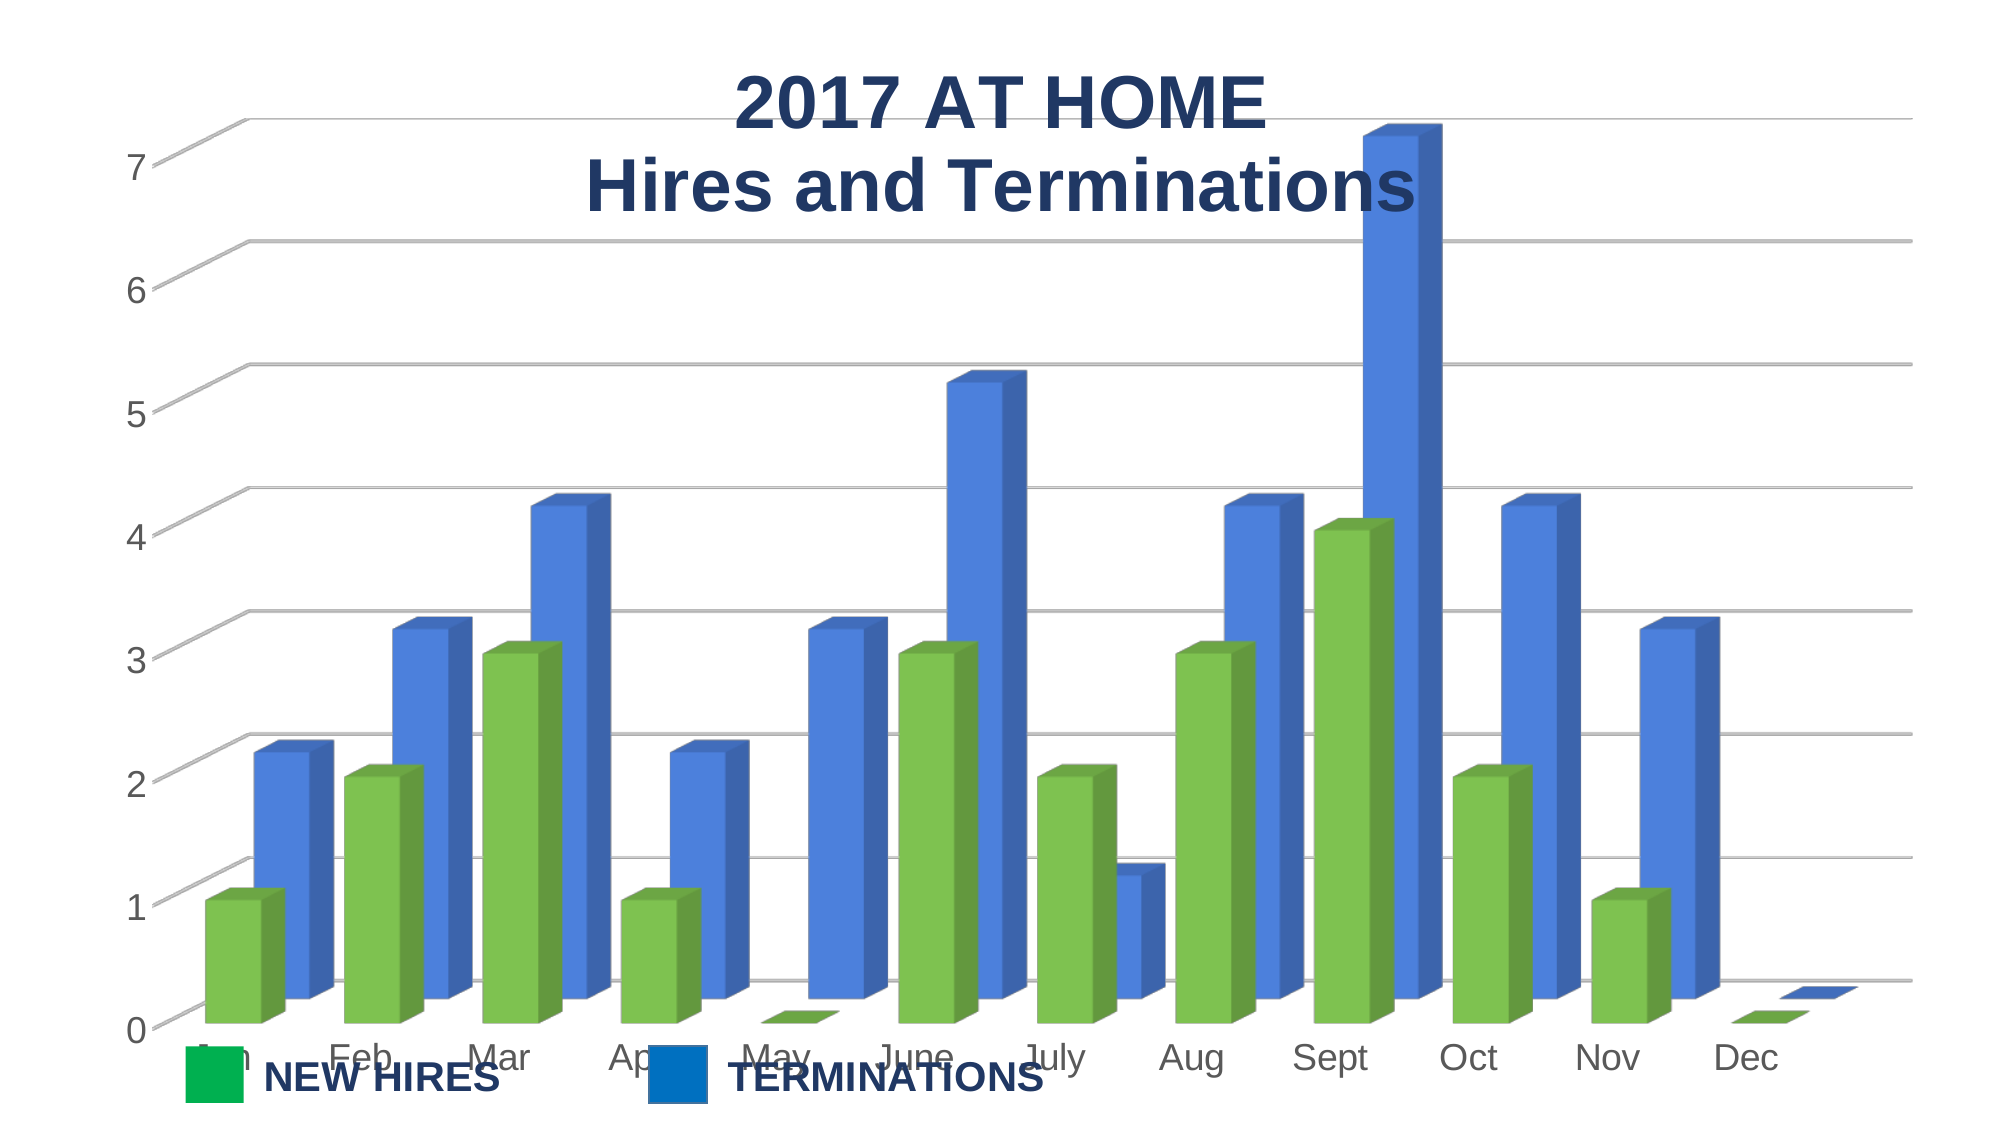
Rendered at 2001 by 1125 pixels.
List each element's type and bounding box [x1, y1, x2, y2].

chart [39, 30, 1965, 1104]
